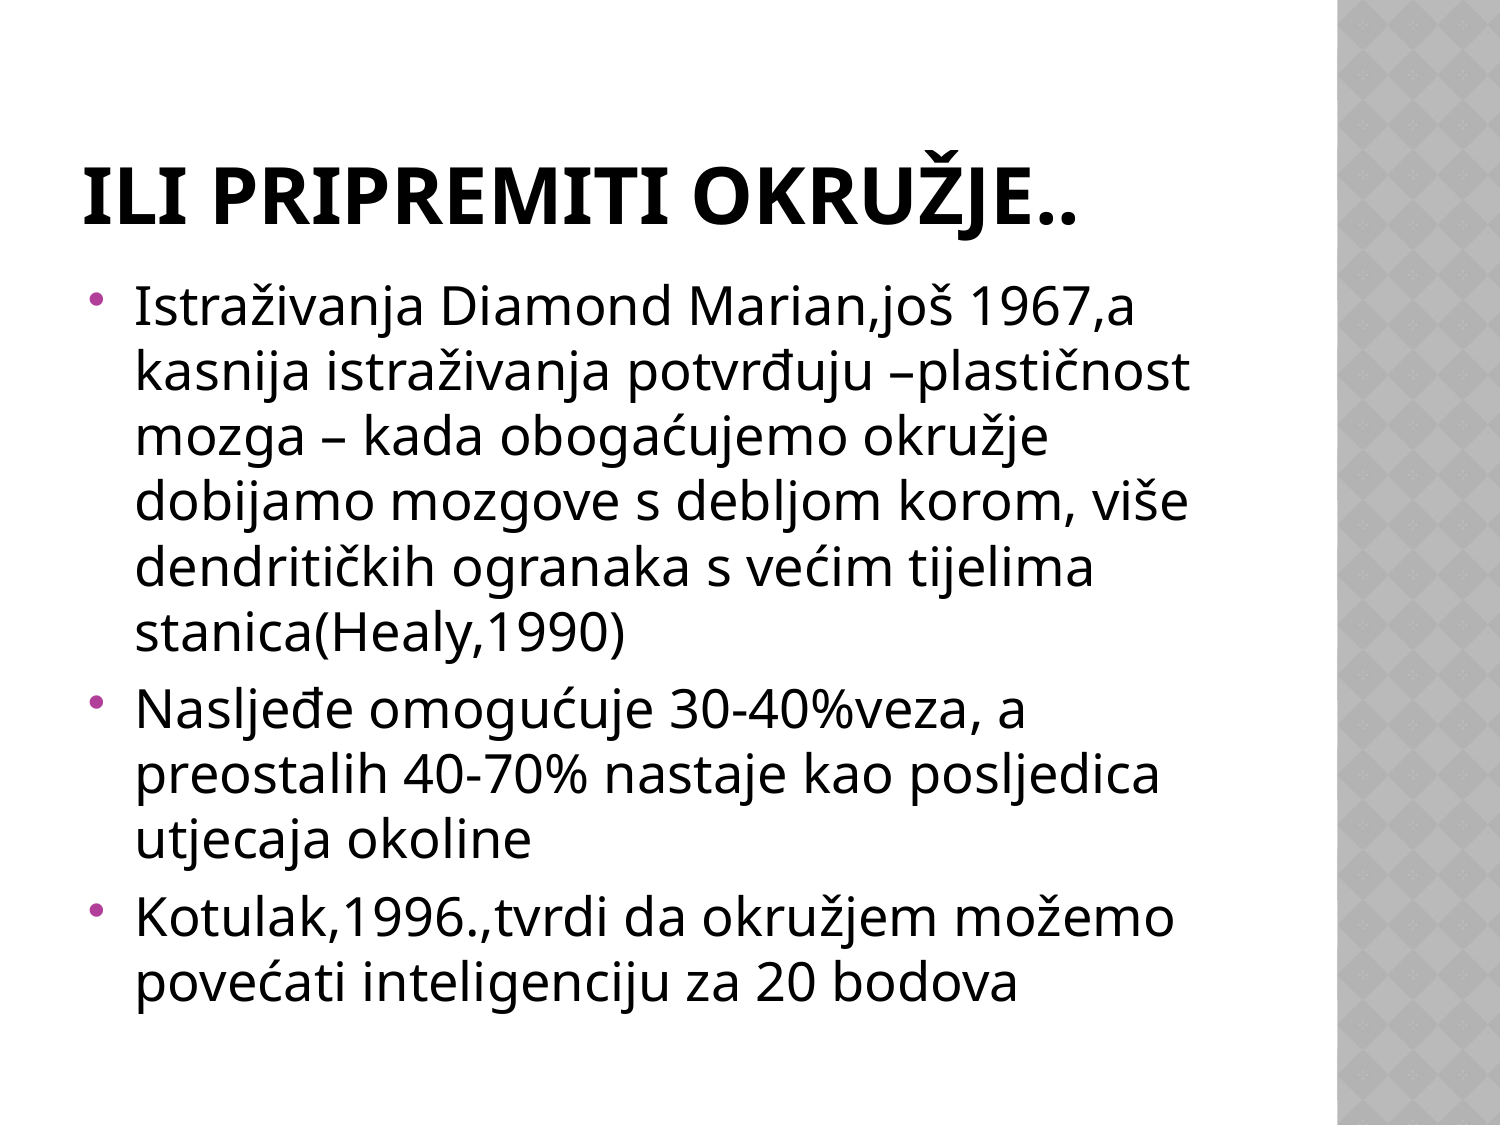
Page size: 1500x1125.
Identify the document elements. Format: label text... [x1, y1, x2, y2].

list Istraživanja Diamond Marian,još 1967,a kasnija istraživanja potvrđuju –plastičnost mozga – kada obogaćujemo okružje dobijamo mozgove s debljom korom, više dendritičkih ogranaka s većim tijelima stanica(Healy,1990) Nasljeđe omogućuje 30-40%veza, a preostalih 40-70% nastaje kao posljedica utjecaja okoline Kotulak,1996.,tvrdi da okružjem možemo povećati inteligenciju za 20 bodova [75, 264, 1263, 1059]
title Ili PRIPREMITI OKRUŽJE.. [75, 52, 1263, 240]
